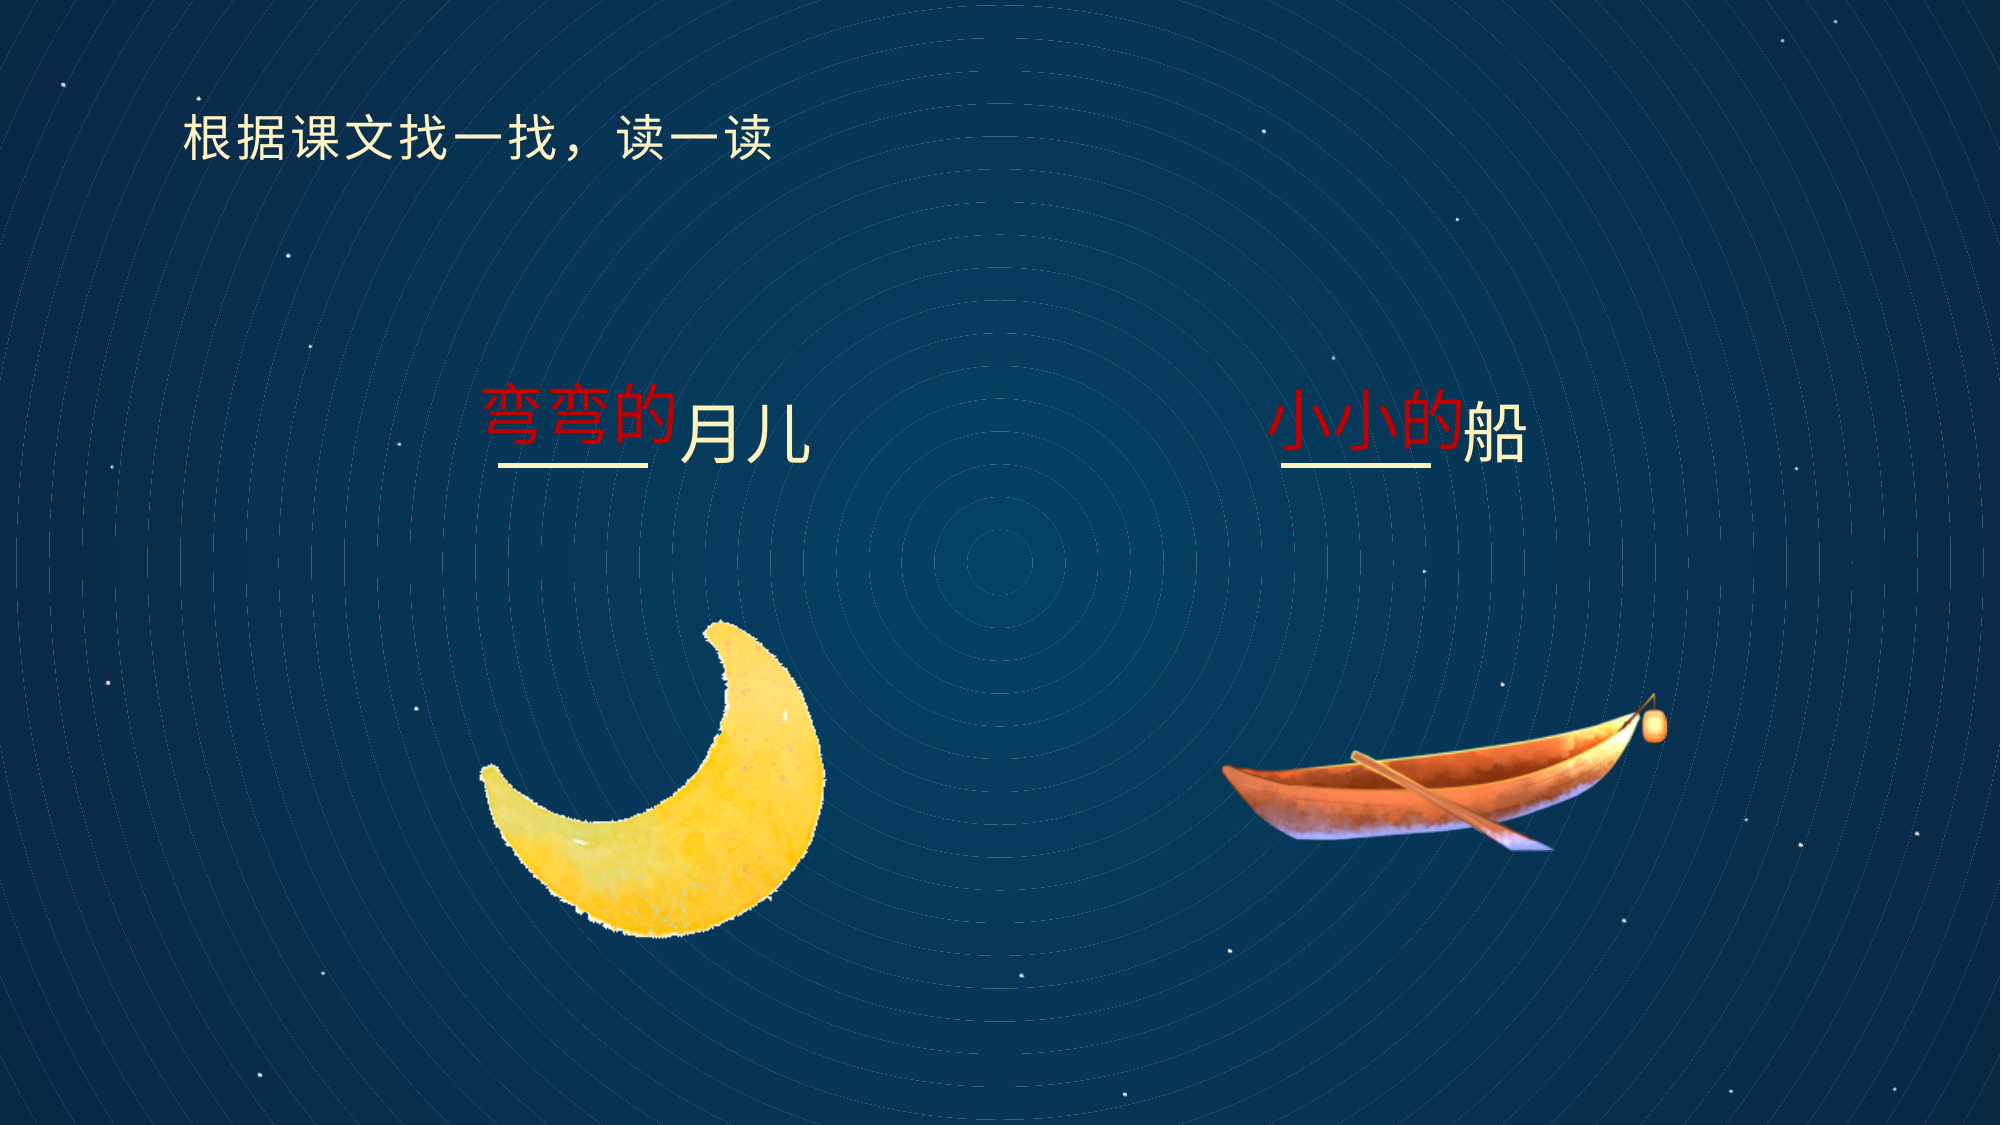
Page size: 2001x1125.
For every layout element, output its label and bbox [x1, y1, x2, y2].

text_box [47, 7, 1933, 1109]
picture [500, 607, 840, 947]
picture [1221, 693, 1667, 852]
text_box [0, 0, 2000, 1125]
